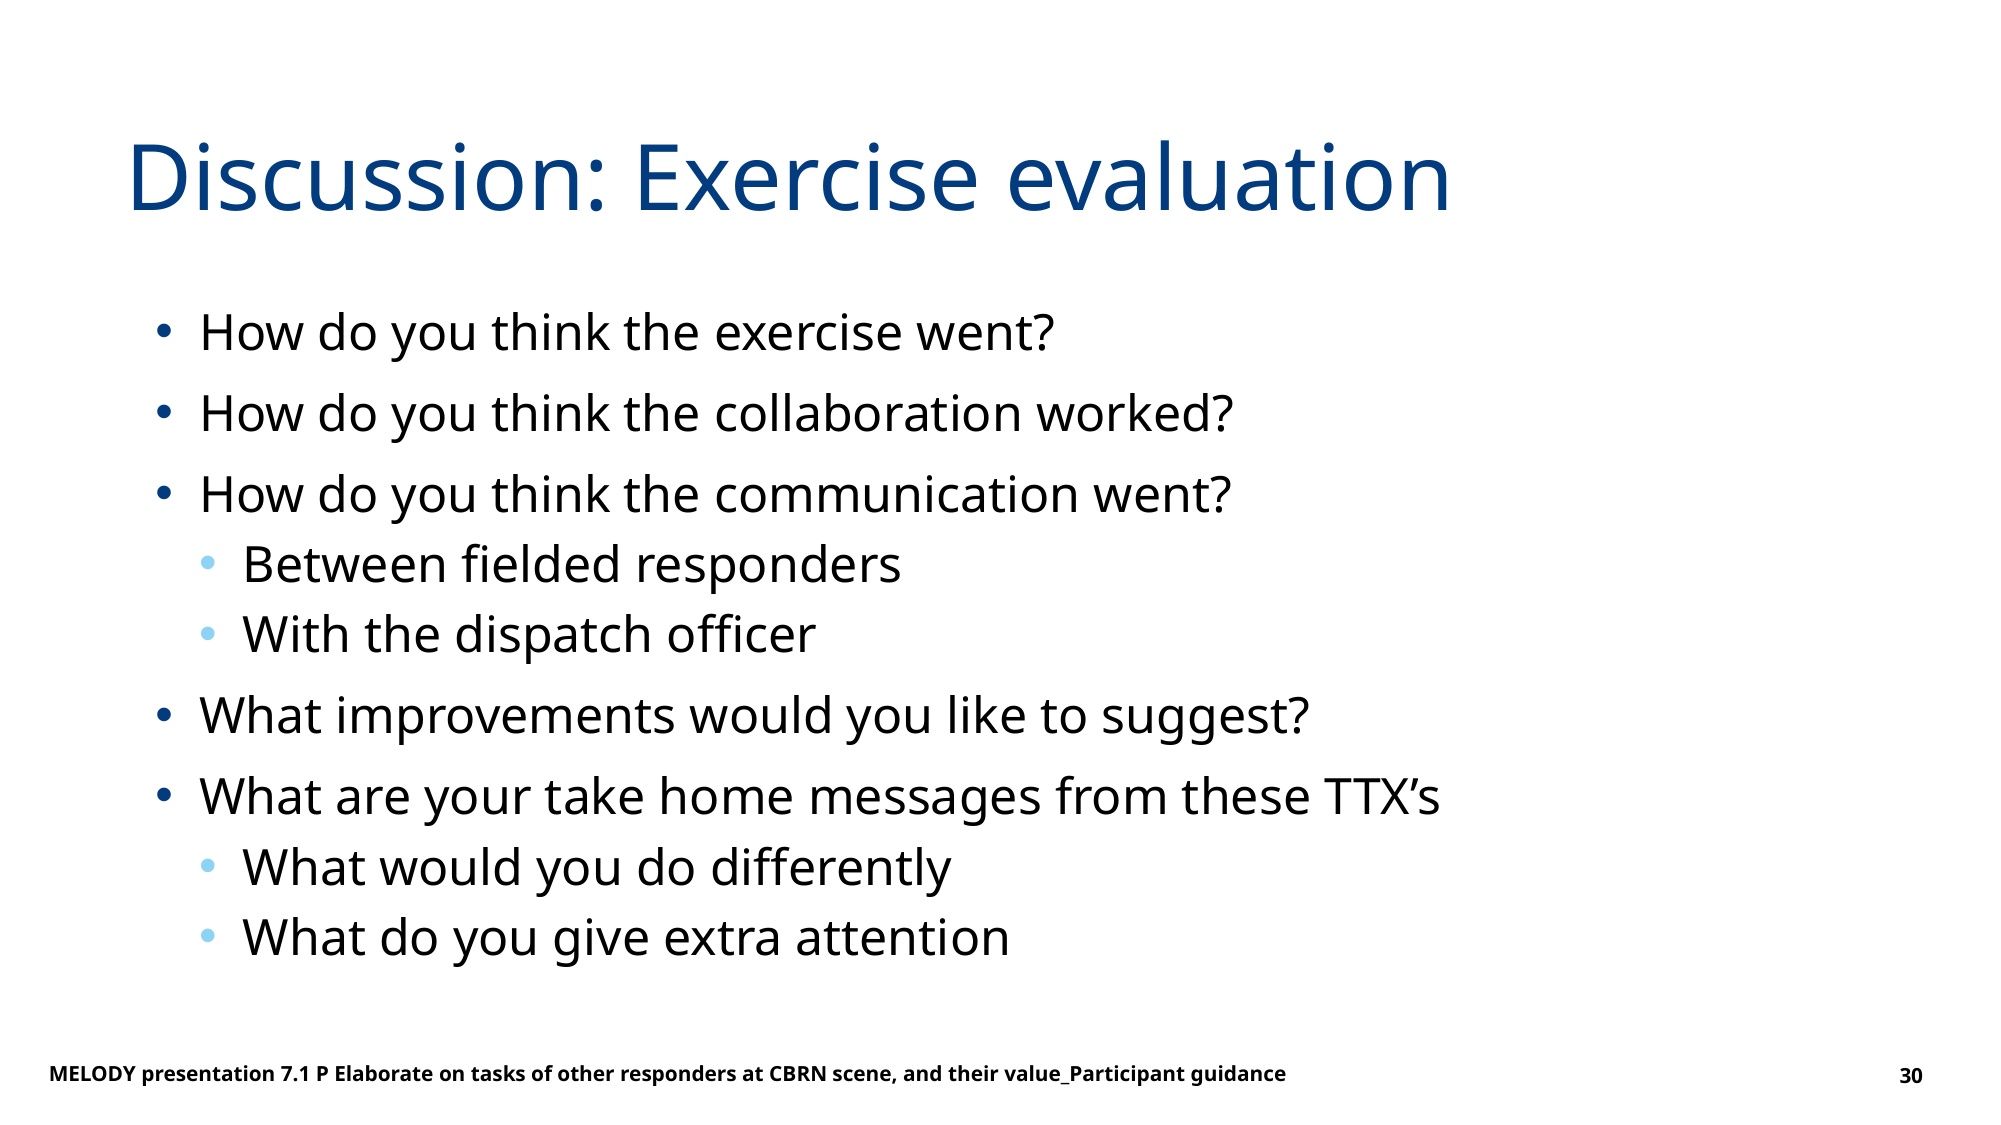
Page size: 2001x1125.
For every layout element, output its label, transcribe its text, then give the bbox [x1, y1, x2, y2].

title Discussion: Exercise evaluation [125, 131, 1875, 292]
footer MELODY presentation 7.1 P Elaborate on tasks of other responders at CBRN scene, and their value_Participant guidance [49, 1062, 1817, 1088]
slide_number 30 [1473, 1062, 1924, 1101]
list How do you think the exercise went? How do you think the collaboration worked? How do you think the communication went? Between fielded responders With the dispatch officer What improvements would you like to suggest? What are your take home messages from these TTX’s What would you do differently What do you give extra attention [125, 292, 1875, 999]
